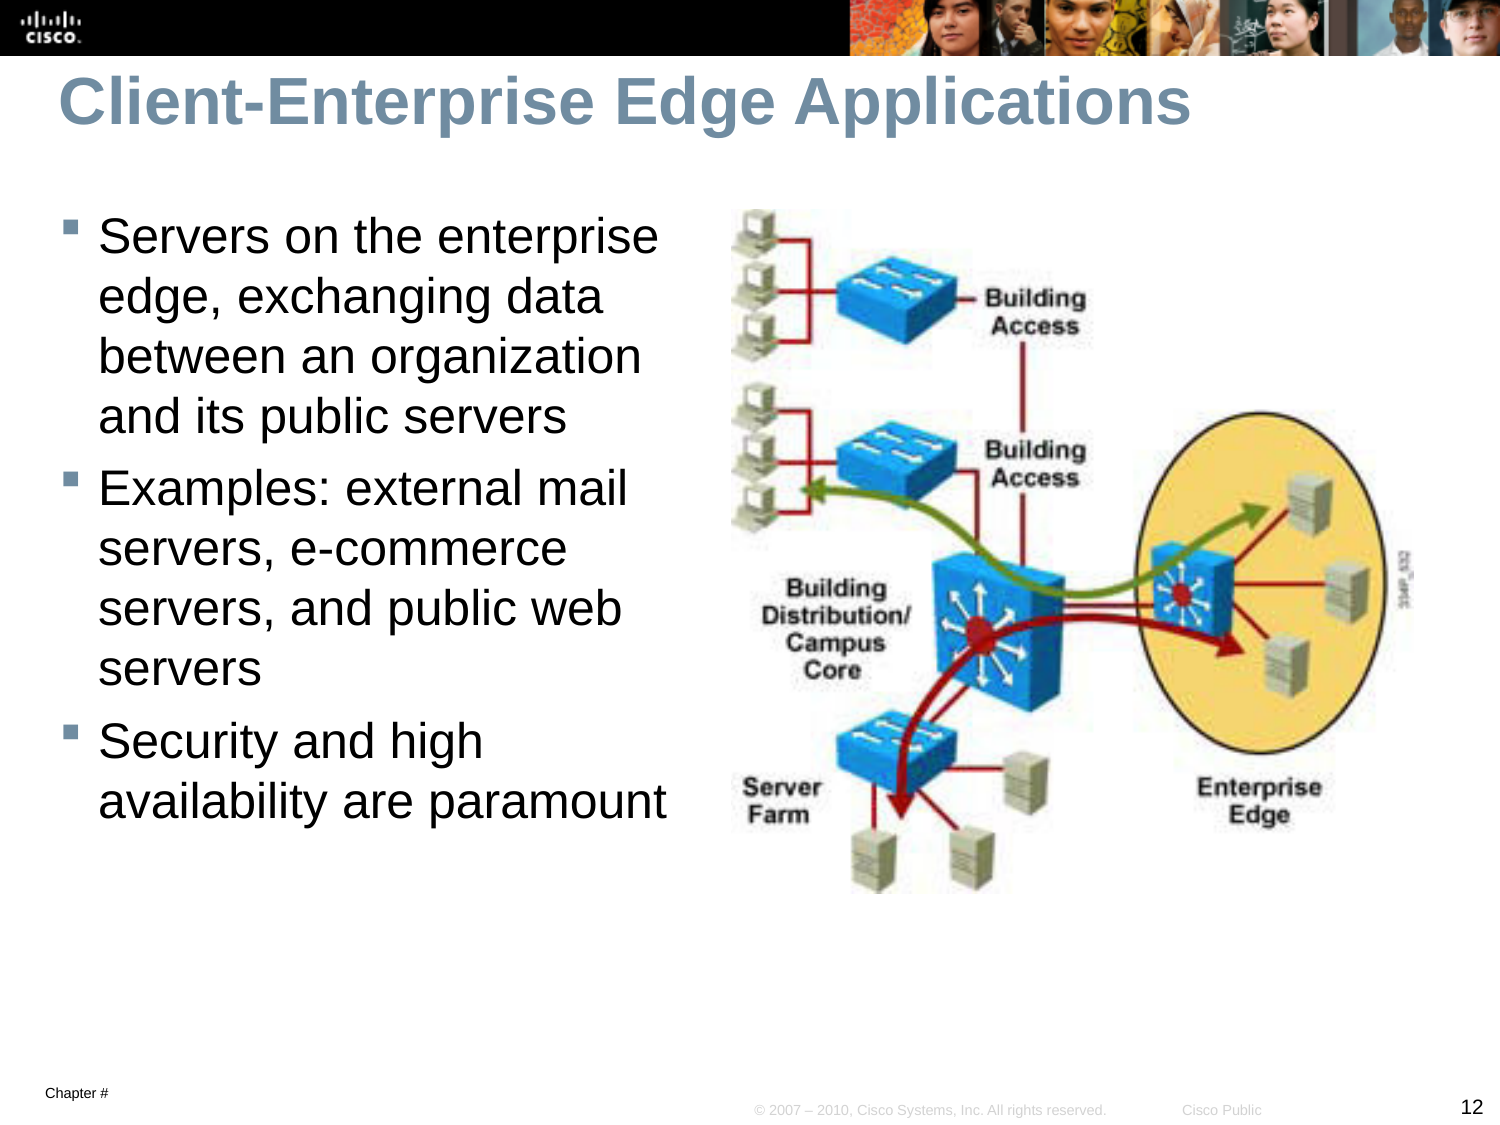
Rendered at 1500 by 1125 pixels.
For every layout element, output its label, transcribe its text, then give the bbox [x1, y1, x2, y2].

picture [0, 0, 1500, 56]
list Servers on the enterprise edge, exchanging data between an organization and its public servers Examples: external mail servers, e-commerce servers, and public web servers Security and high availability are paramount [45, 196, 714, 1049]
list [731, 209, 1414, 894]
title Client-Enterprise Edge Applications [44, 59, 1443, 182]
